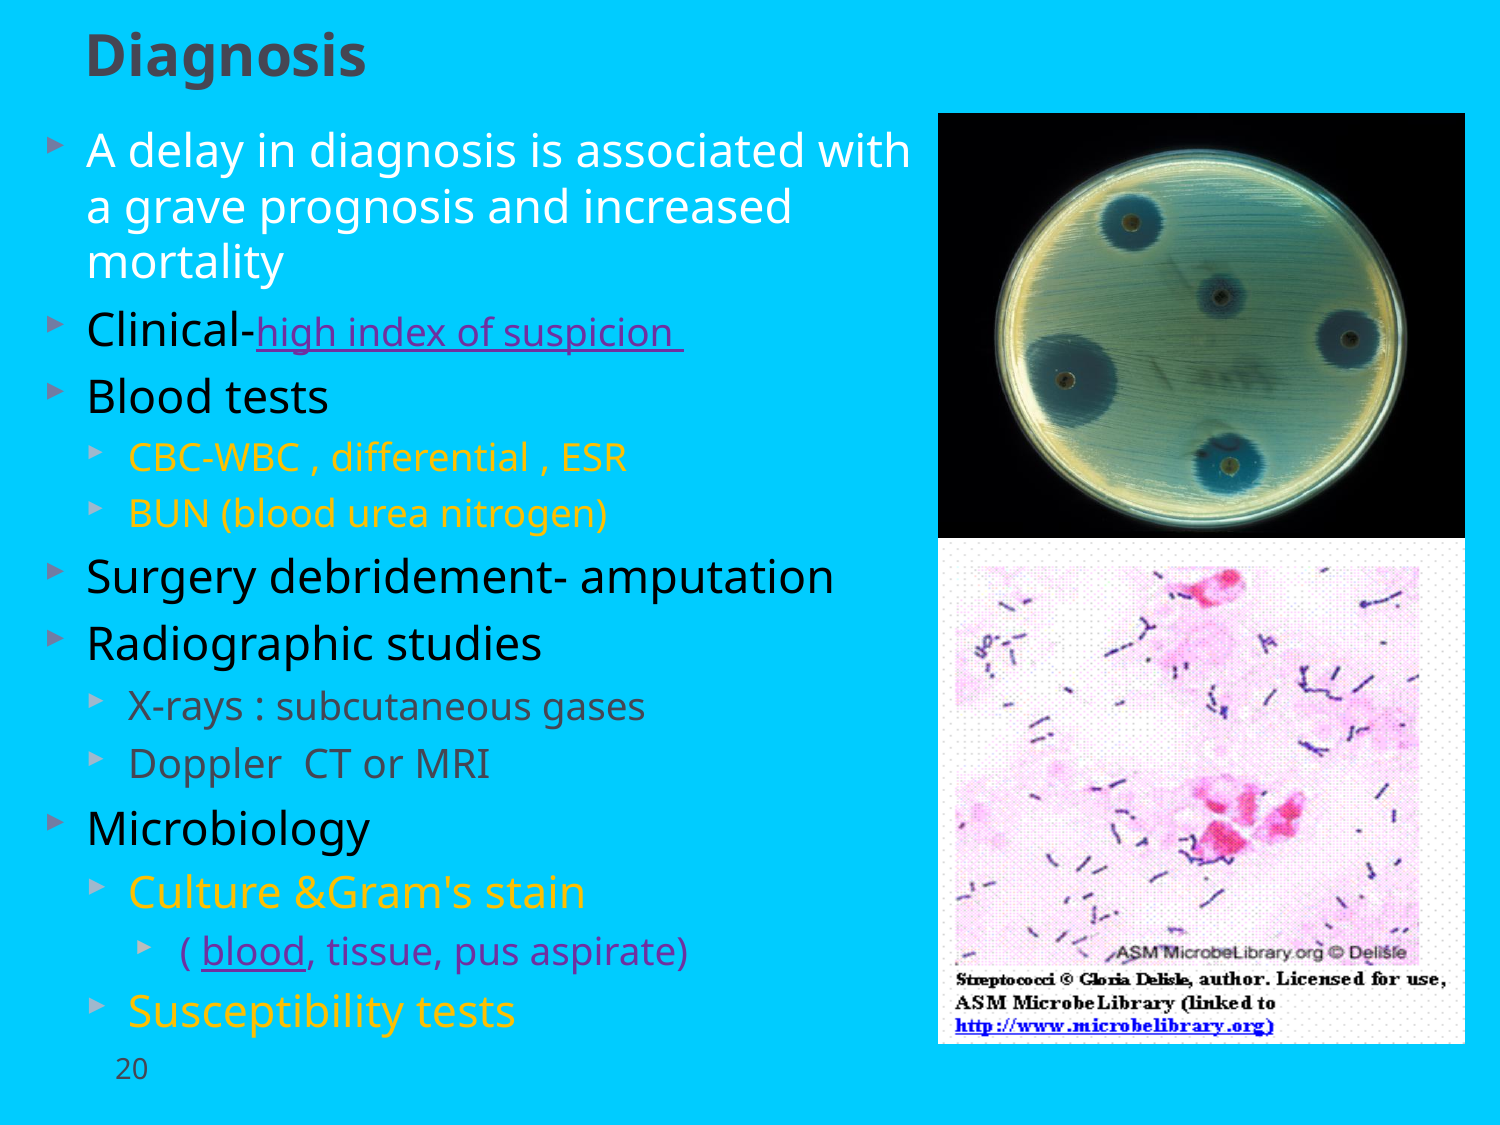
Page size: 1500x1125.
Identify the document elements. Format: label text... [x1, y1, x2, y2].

list A delay in diagnosis is associated with a grave prognosis and increased mortality Clinical-high index of suspicion Blood tests CBC-WBC , differential , ESR BUN (blood urea nitrogen) Surgery debridement- amputation Radiographic studies X-rays : subcutaneous gases Doppler CT or MRI Microbiology Culture &Gram's stain ( blood, tissue, pus aspirate) Susceptibility tests [29, 113, 938, 1047]
title Diagnosis [53, 0, 466, 98]
slide_number 20 [100, 1047, 426, 1103]
picture [939, 114, 1464, 1043]
